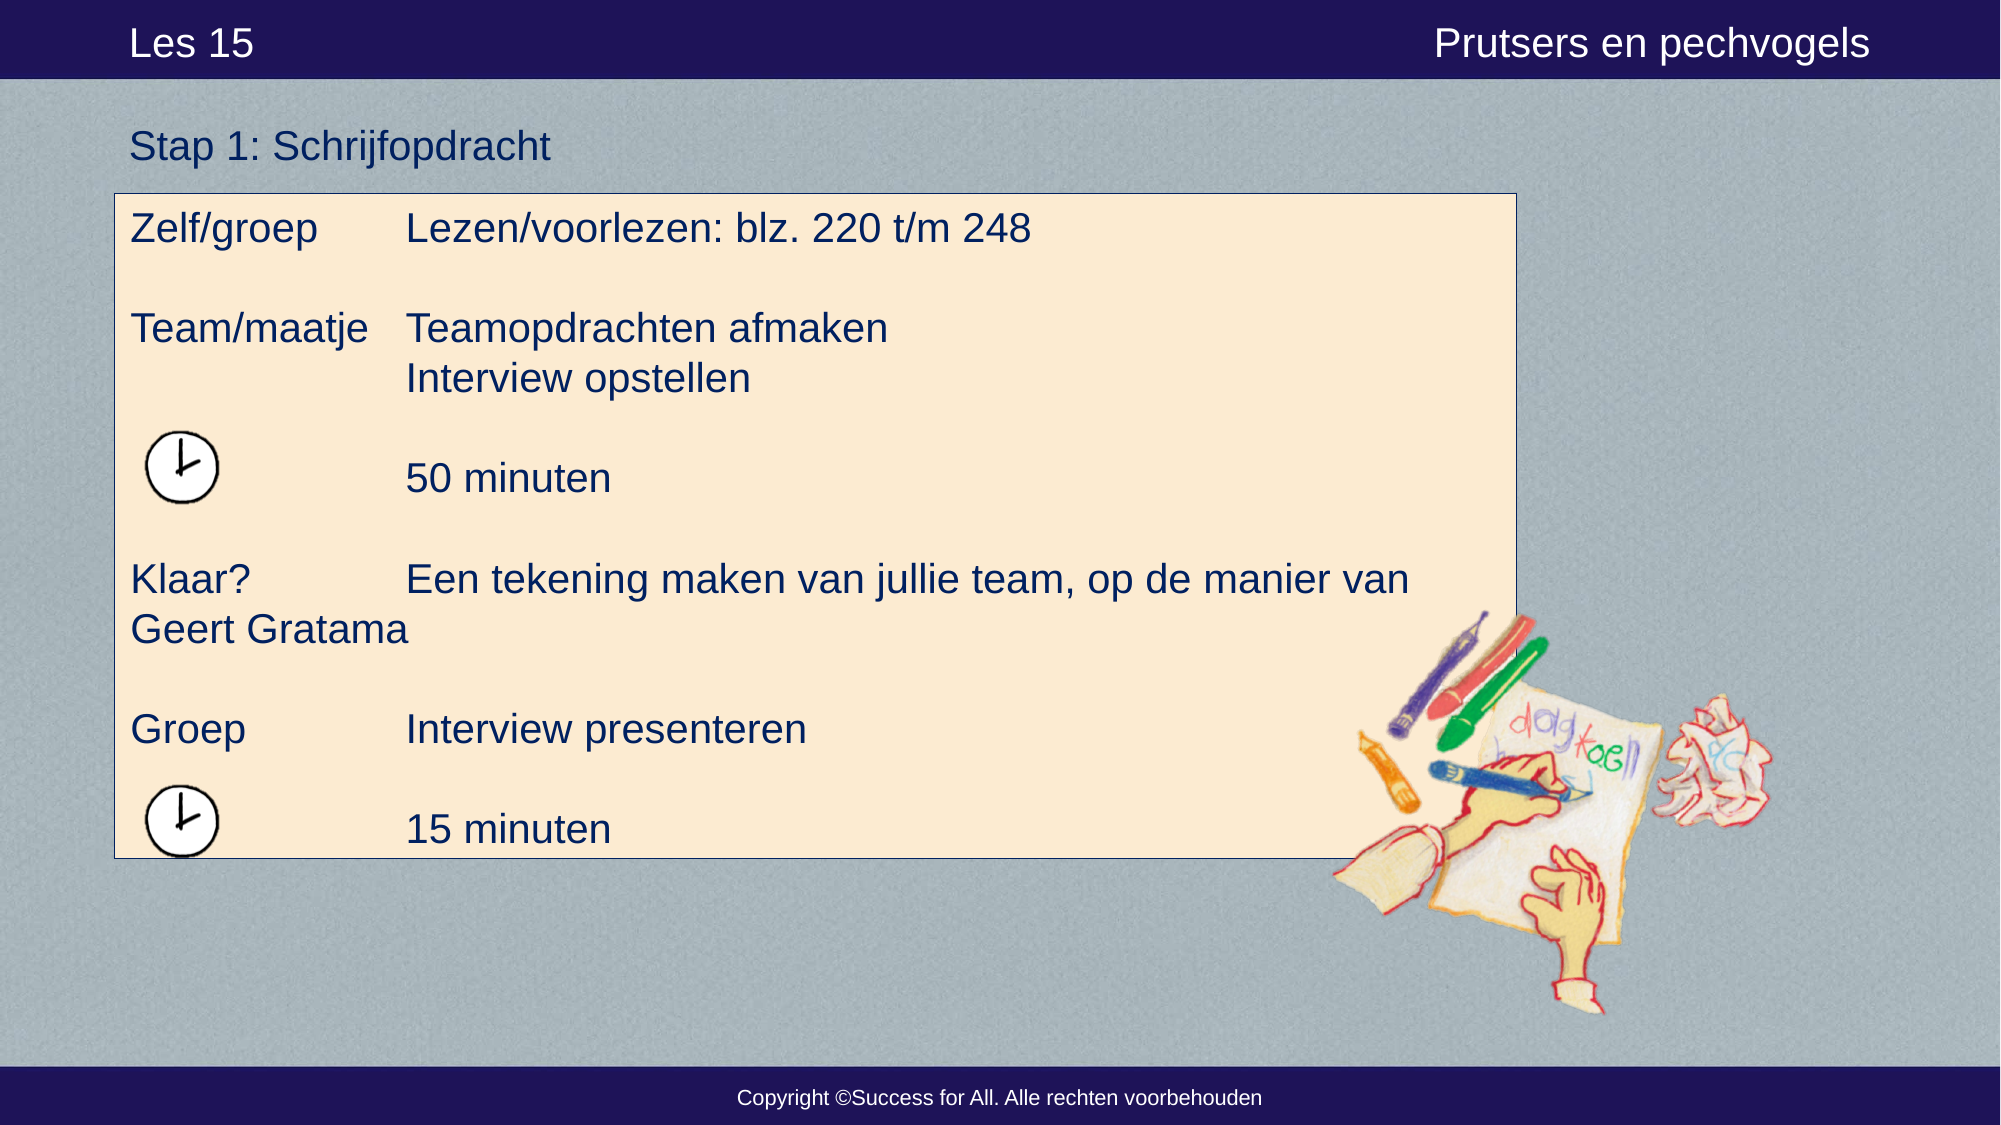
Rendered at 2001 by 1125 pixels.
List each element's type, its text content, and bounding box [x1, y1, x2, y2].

picture [0, 0, 2001, 1125]
text_box Zelf/groep Lezen/voorlezen: blz. 220 t/m 248 Team/maatje Teamopdrachten afmaken Interview opstellen 50 minuten Klaar? Een tekening maken van jullie team, op de manier van Geert Gratama Groep Interview presenteren 15 minuten [114, 193, 1517, 859]
text_box Stap 1: Schrijfopdracht [114, 111, 907, 177]
text_box Les 15 [114, 8, 354, 73]
text_box Copyright ©Success for All. Alle rechten voorbehouden [0, 1076, 2000, 1125]
text_box Prutsers en pechvogels [999, 8, 1886, 73]
